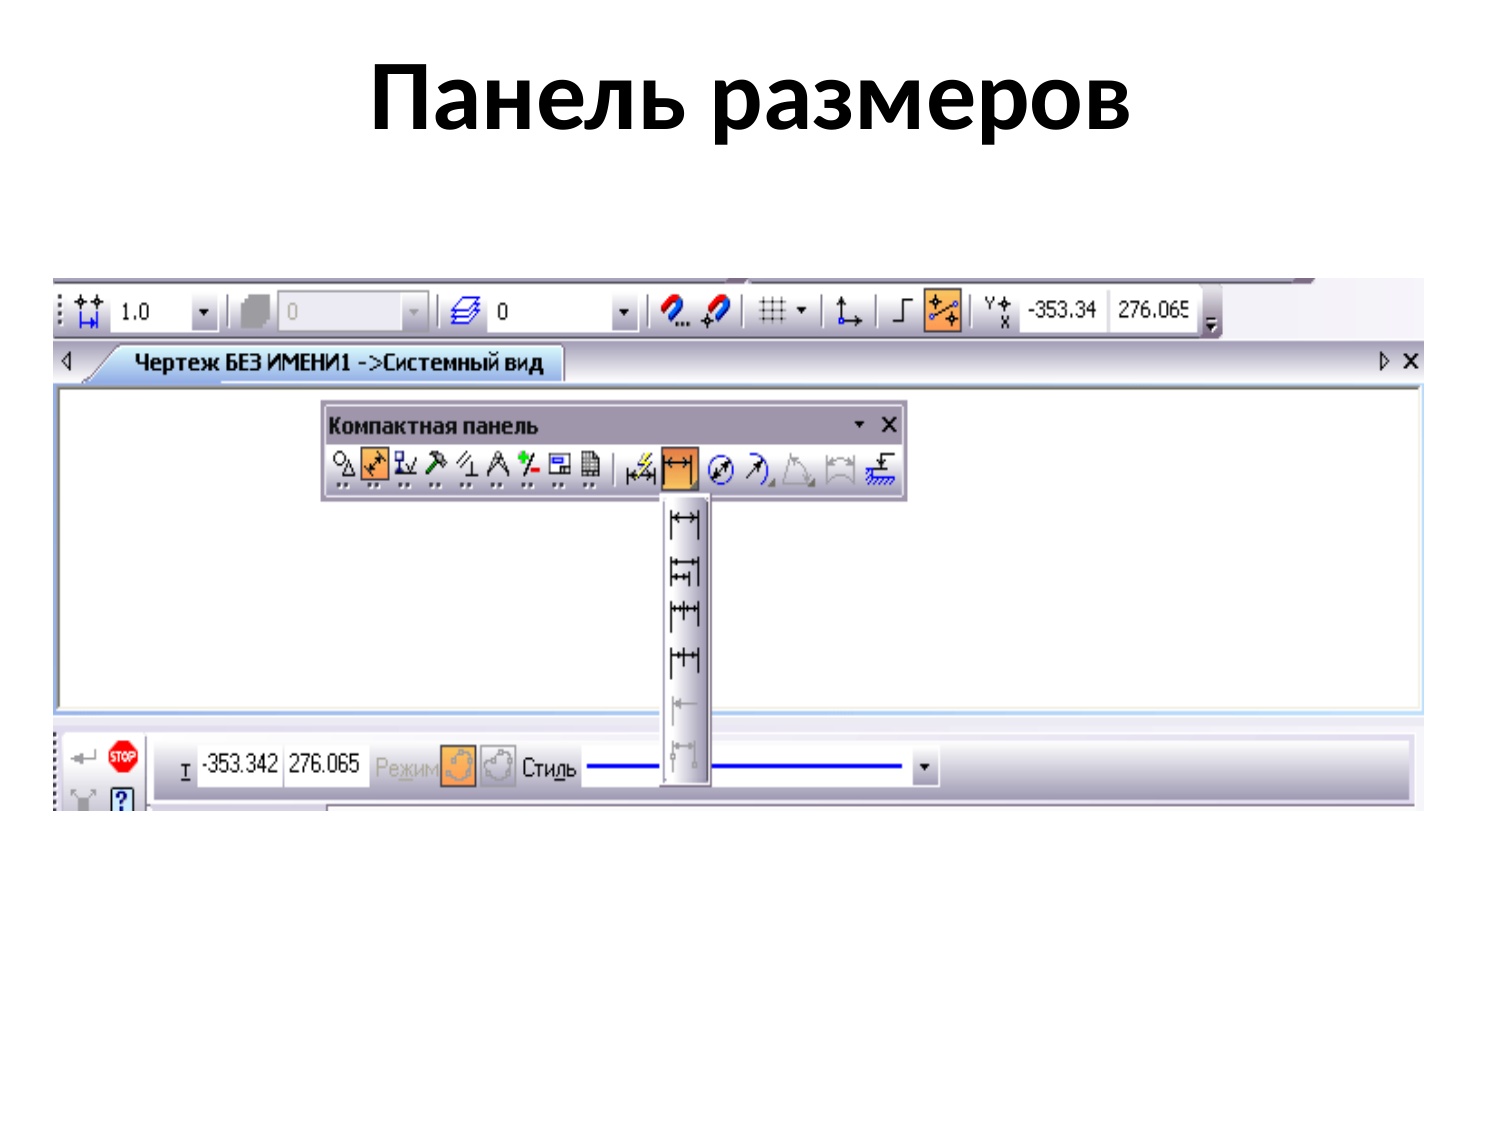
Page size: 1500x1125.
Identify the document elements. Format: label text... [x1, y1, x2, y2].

picture [53, 278, 1424, 811]
title Панель размеров [76, 0, 1427, 184]
